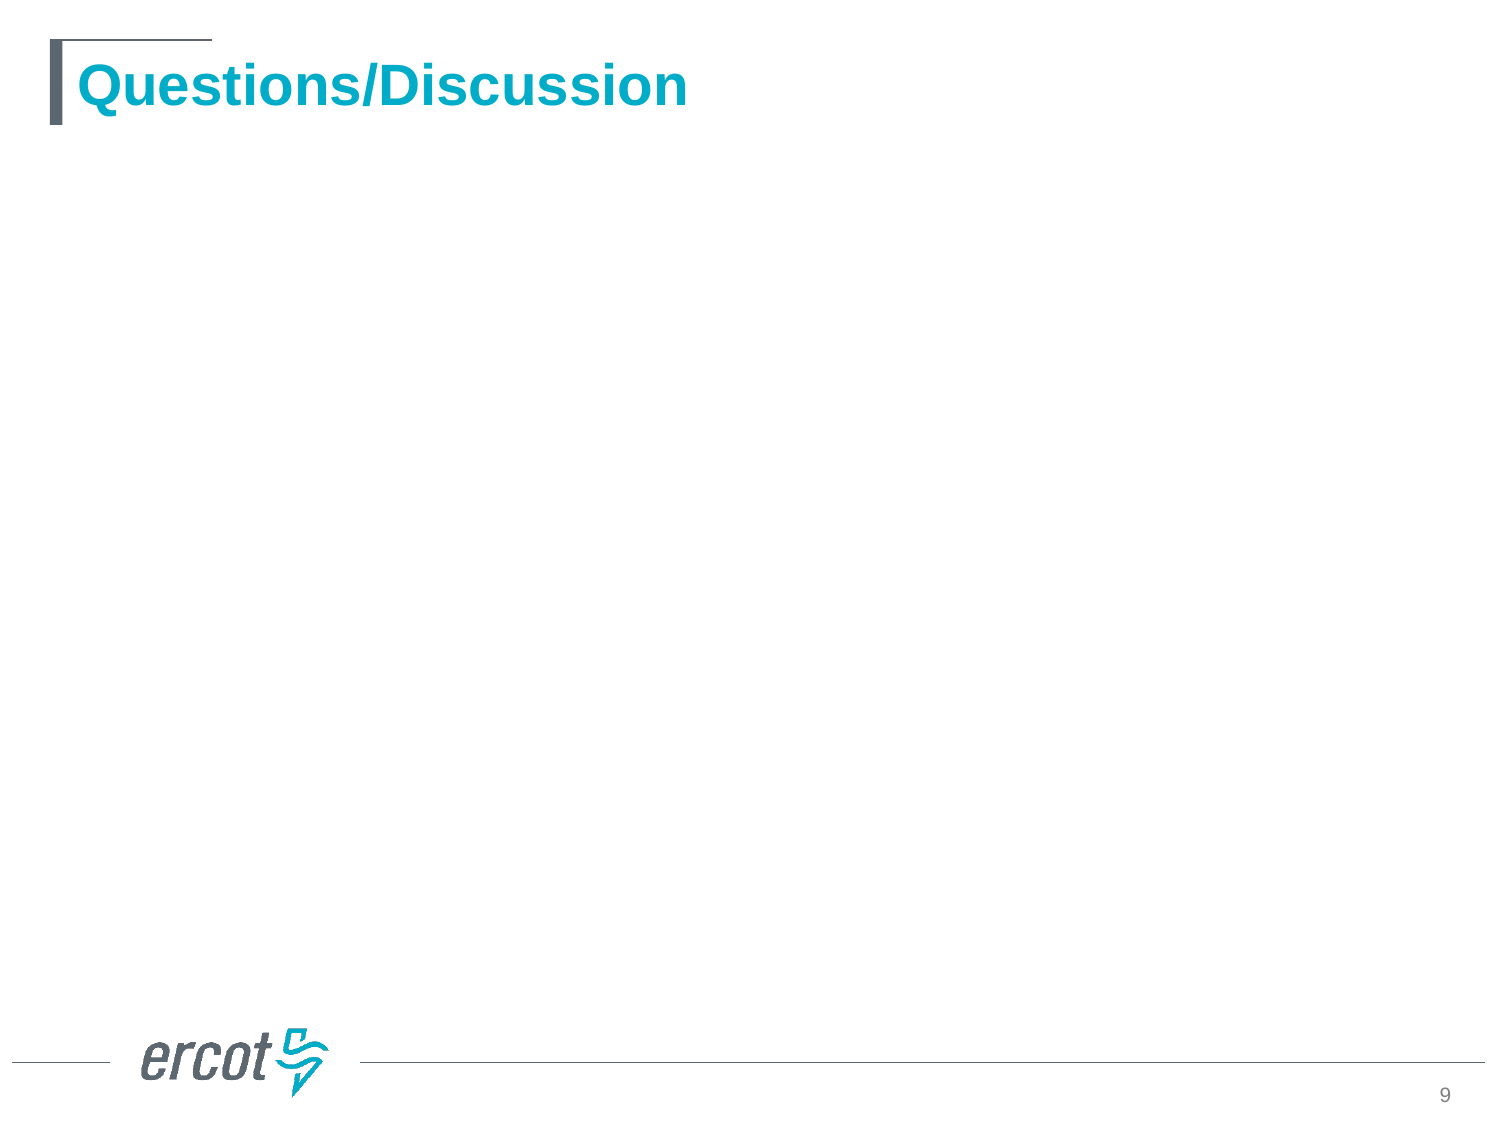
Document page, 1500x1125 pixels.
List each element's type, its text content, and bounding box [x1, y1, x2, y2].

picture [137, 1024, 332, 1100]
title Questions/Discussion [62, 39, 1450, 228]
